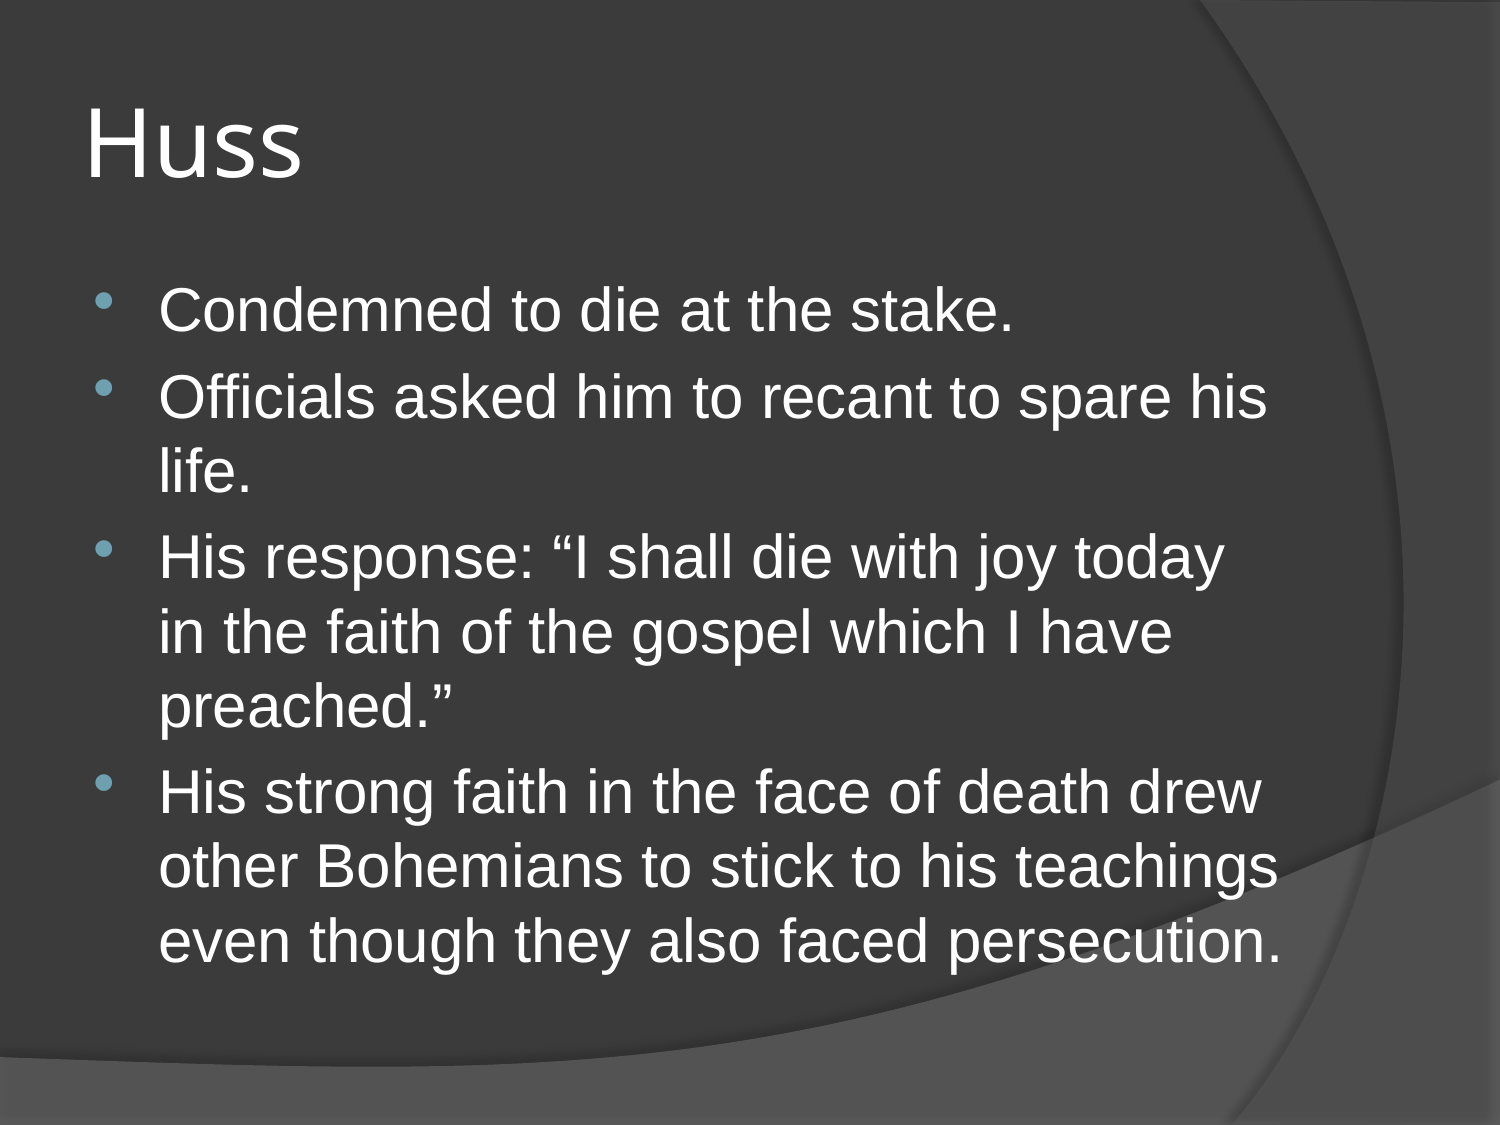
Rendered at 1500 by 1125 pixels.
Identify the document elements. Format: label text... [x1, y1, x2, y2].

list Condemned to die at the stake. Officials asked him to recant to spare his life. His response: “I shall die with joy today in the faith of the gospel which I have preached.” His strong faith in the face of death drew other Bohemians to stick to his teachings even though they also faced persecution. [75, 262, 1300, 1005]
title Huss [75, 45, 1300, 233]
